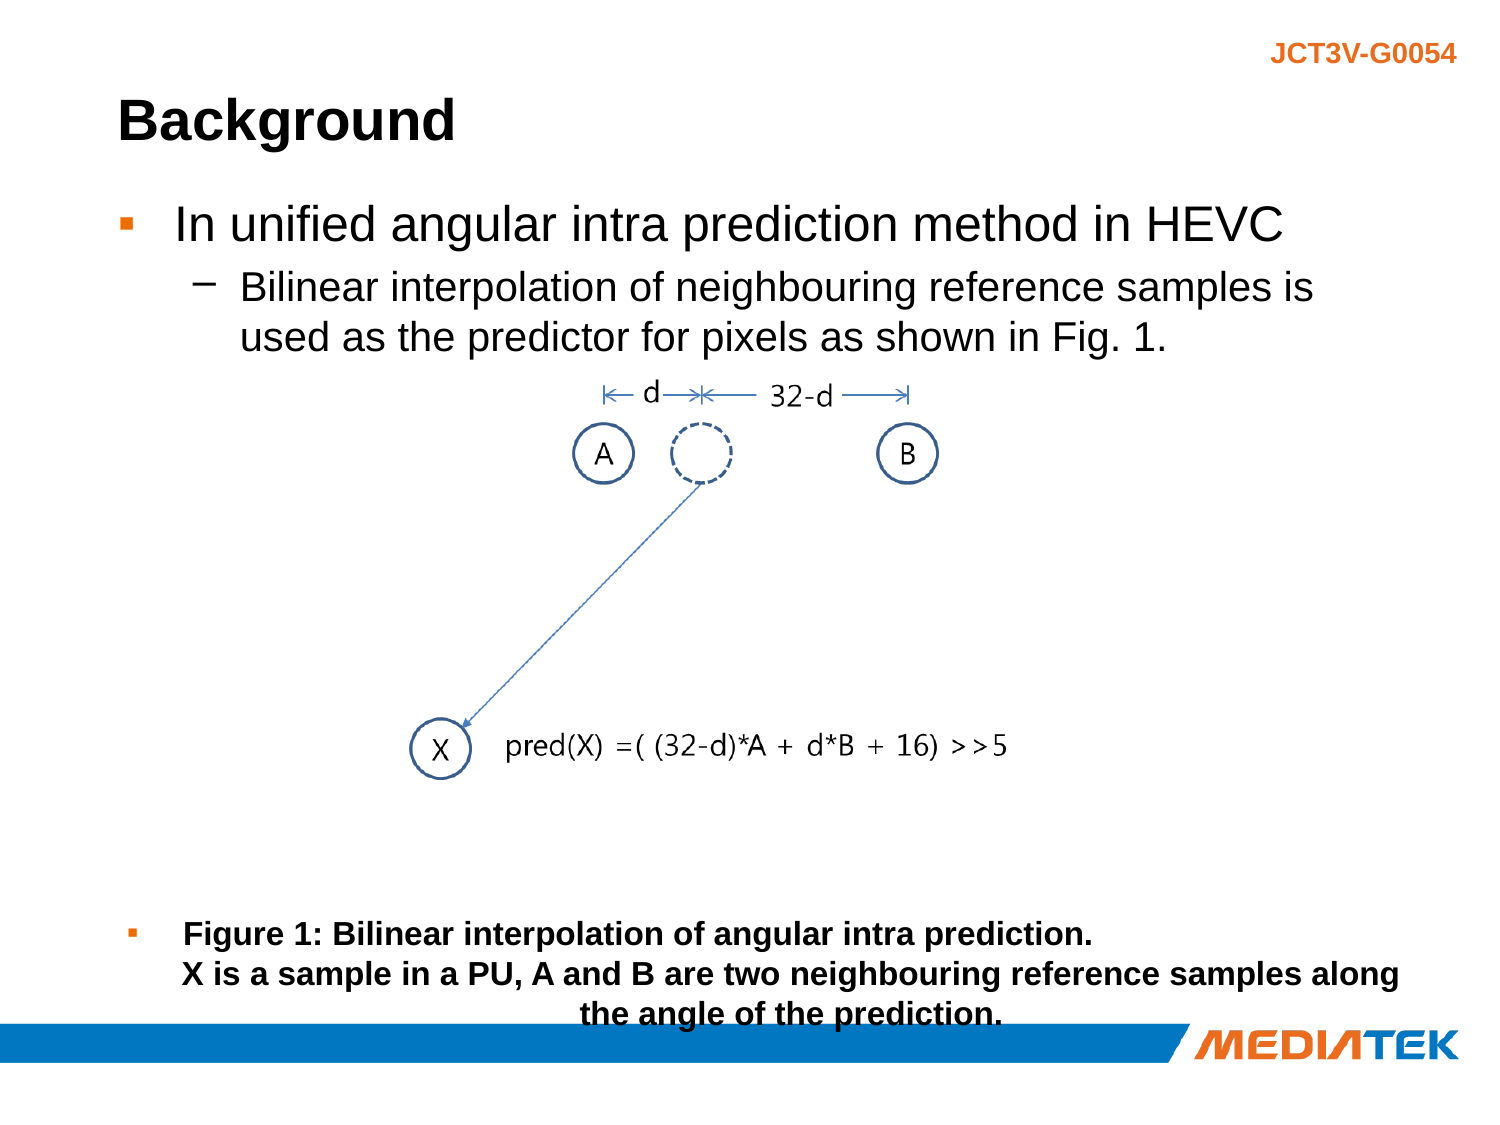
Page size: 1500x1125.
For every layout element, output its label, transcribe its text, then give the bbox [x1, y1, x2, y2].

list In unified angular intra prediction method in HEVC Bilinear interpolation of neighbouring reference samples is used as the predictor for pixels as shown in Fig. 1. Figure 1: Bilinear interpolation of angular intra prediction. X is a sample in a PU, A and B are two neighbouring reference samples along the angle of the prediction. [102, 184, 1425, 998]
picture [0, 1023, 1459, 1063]
picture [409, 362, 1026, 786]
title Background [102, 62, 1500, 172]
